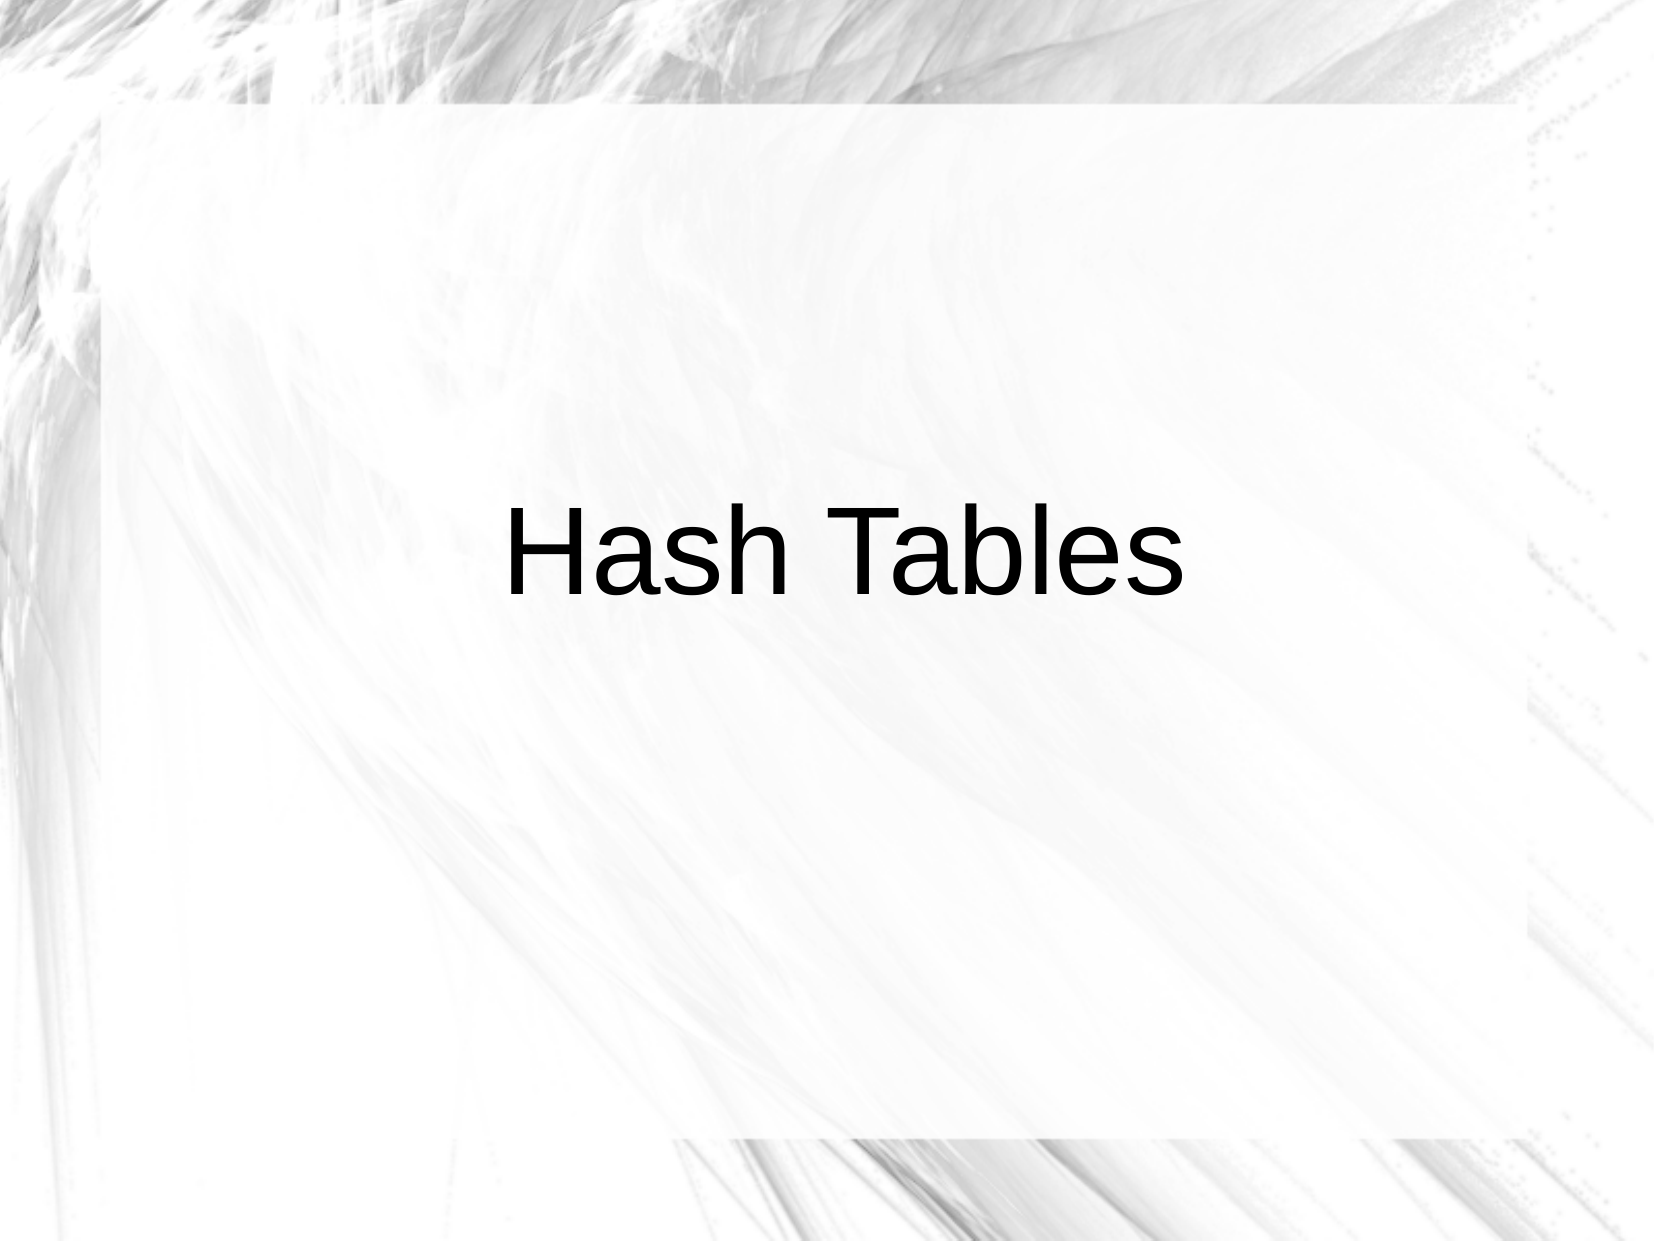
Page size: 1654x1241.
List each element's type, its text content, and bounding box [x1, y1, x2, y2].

picture [0, 0, 1654, 1241]
list Hash Tables [118, 319, 1571, 1102]
